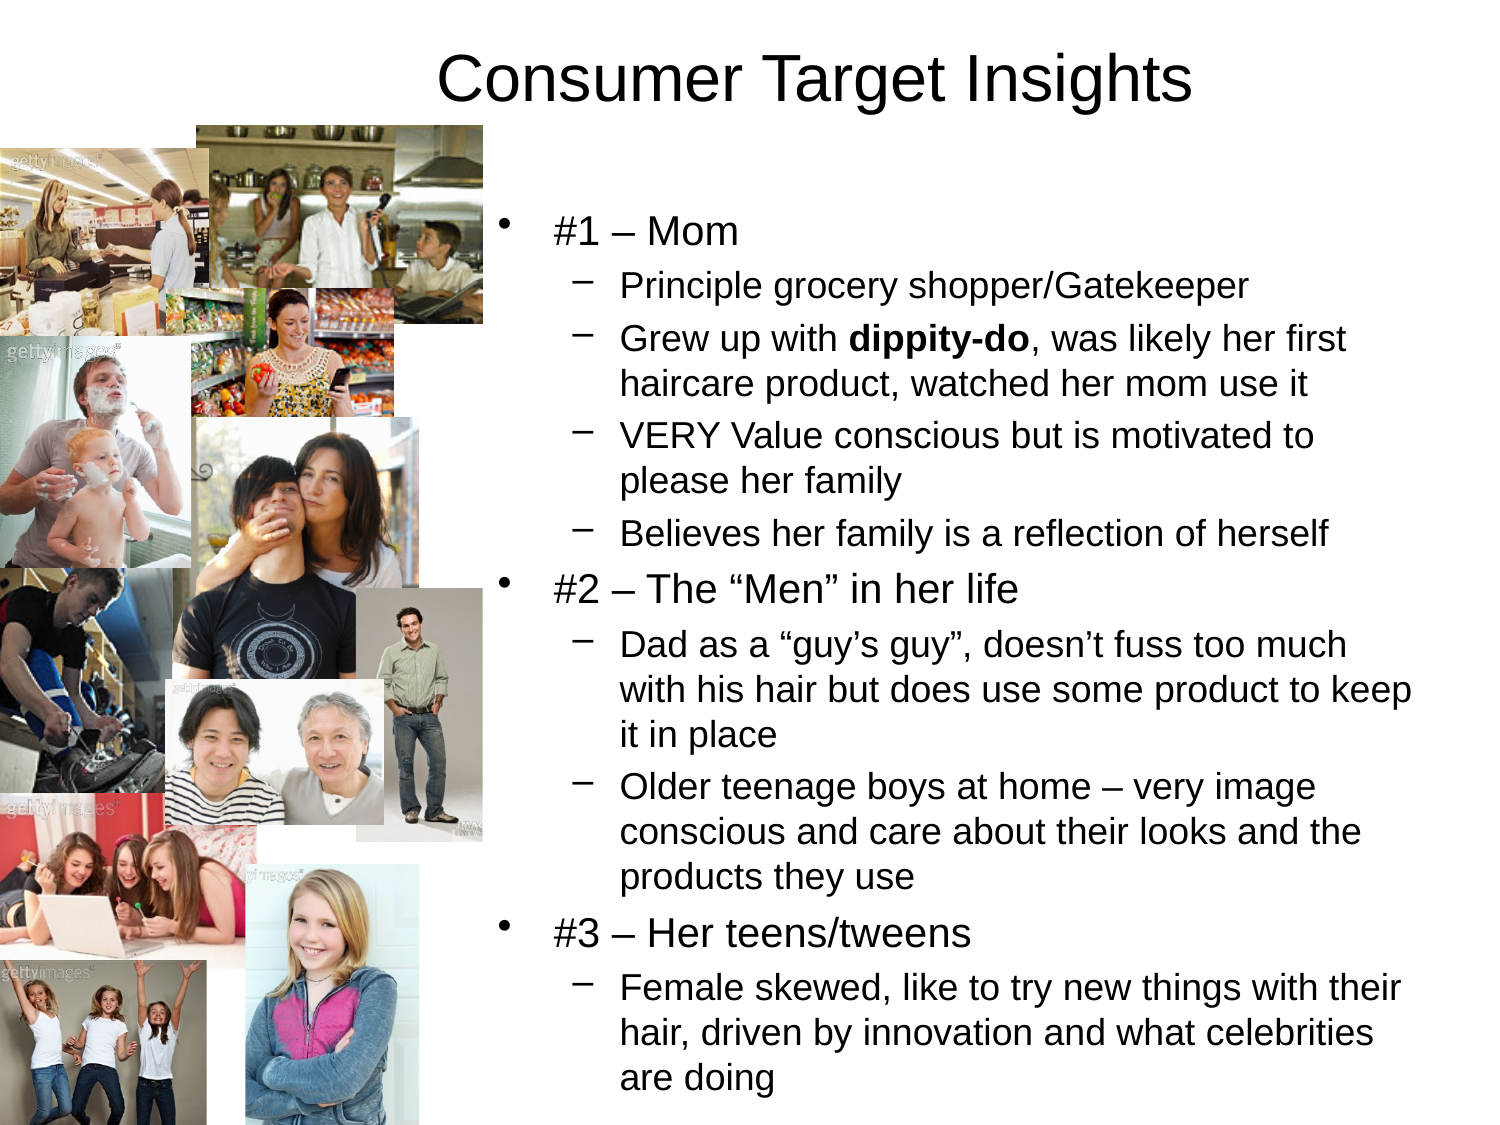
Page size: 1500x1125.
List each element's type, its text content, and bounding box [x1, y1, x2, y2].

picture [0, 125, 483, 1125]
title Consumer Target Insights [206, 0, 1425, 149]
list #1 – Mom Principle grocery shopper/Gatekeeper Grew up with dippity-do, was likely her first haircare product, watched her mom use it VERY Value conscious but is motivated to please her family Believes her family is a reflection of herself #2 – The “Men” in her life Dad as a “guy’s guy”, doesn’t fuss too much with his hair but does use some product to keep it in place Older teenage boys at home – very image conscious and care about their looks and the products they use #3 – Her teens/tweens Female skewed, like to try new things with their hair, driven by innovation and what celebrities are doing [482, 196, 1439, 939]
